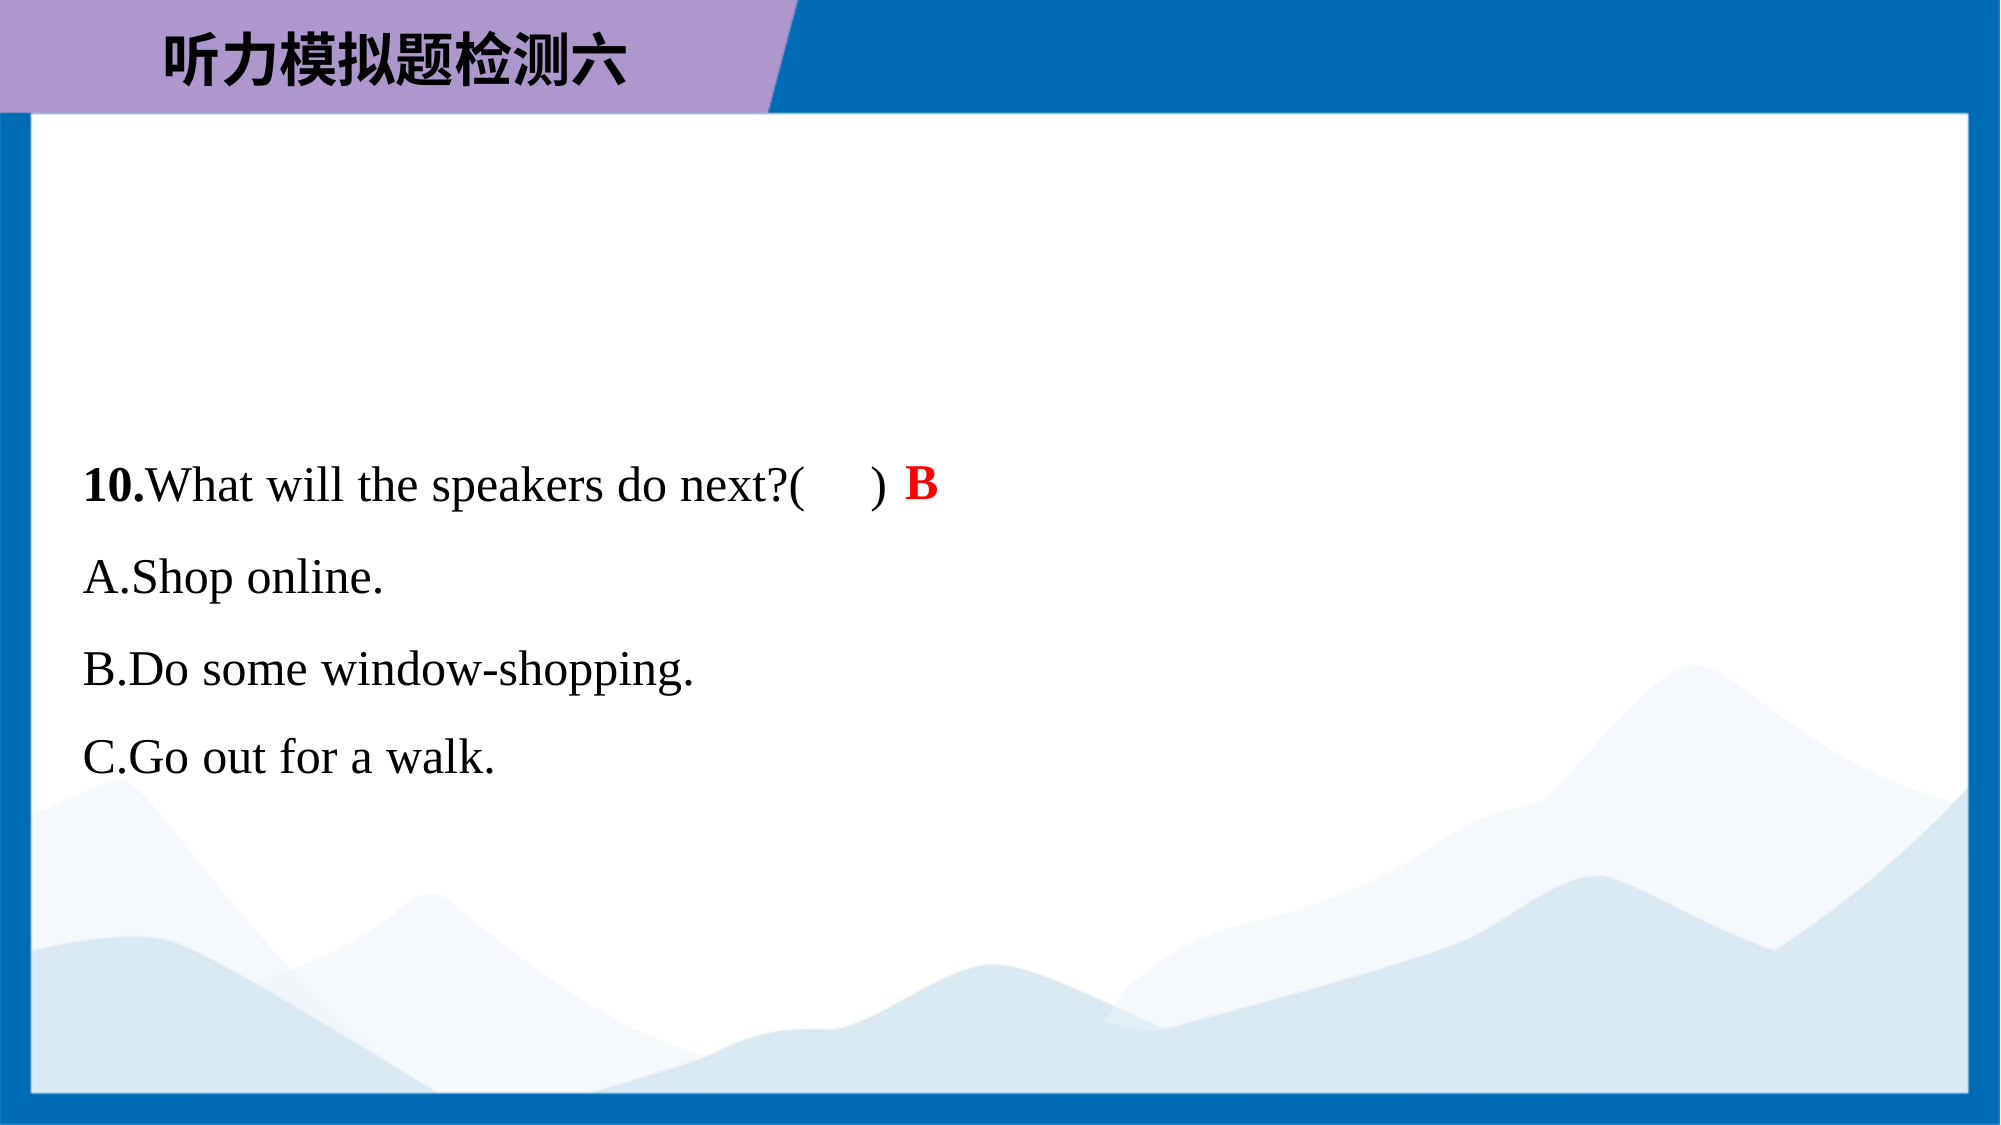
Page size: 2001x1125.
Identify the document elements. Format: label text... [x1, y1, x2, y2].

text_box B [887, 421, 957, 501]
text_box A.Shop online. B.Do some window-shopping. C.Go out for a walk. [82, 512, 1917, 774]
text_box 10.What will the speakers do next?( ) [82, 423, 1917, 502]
picture [0, 0, 2000, 1125]
